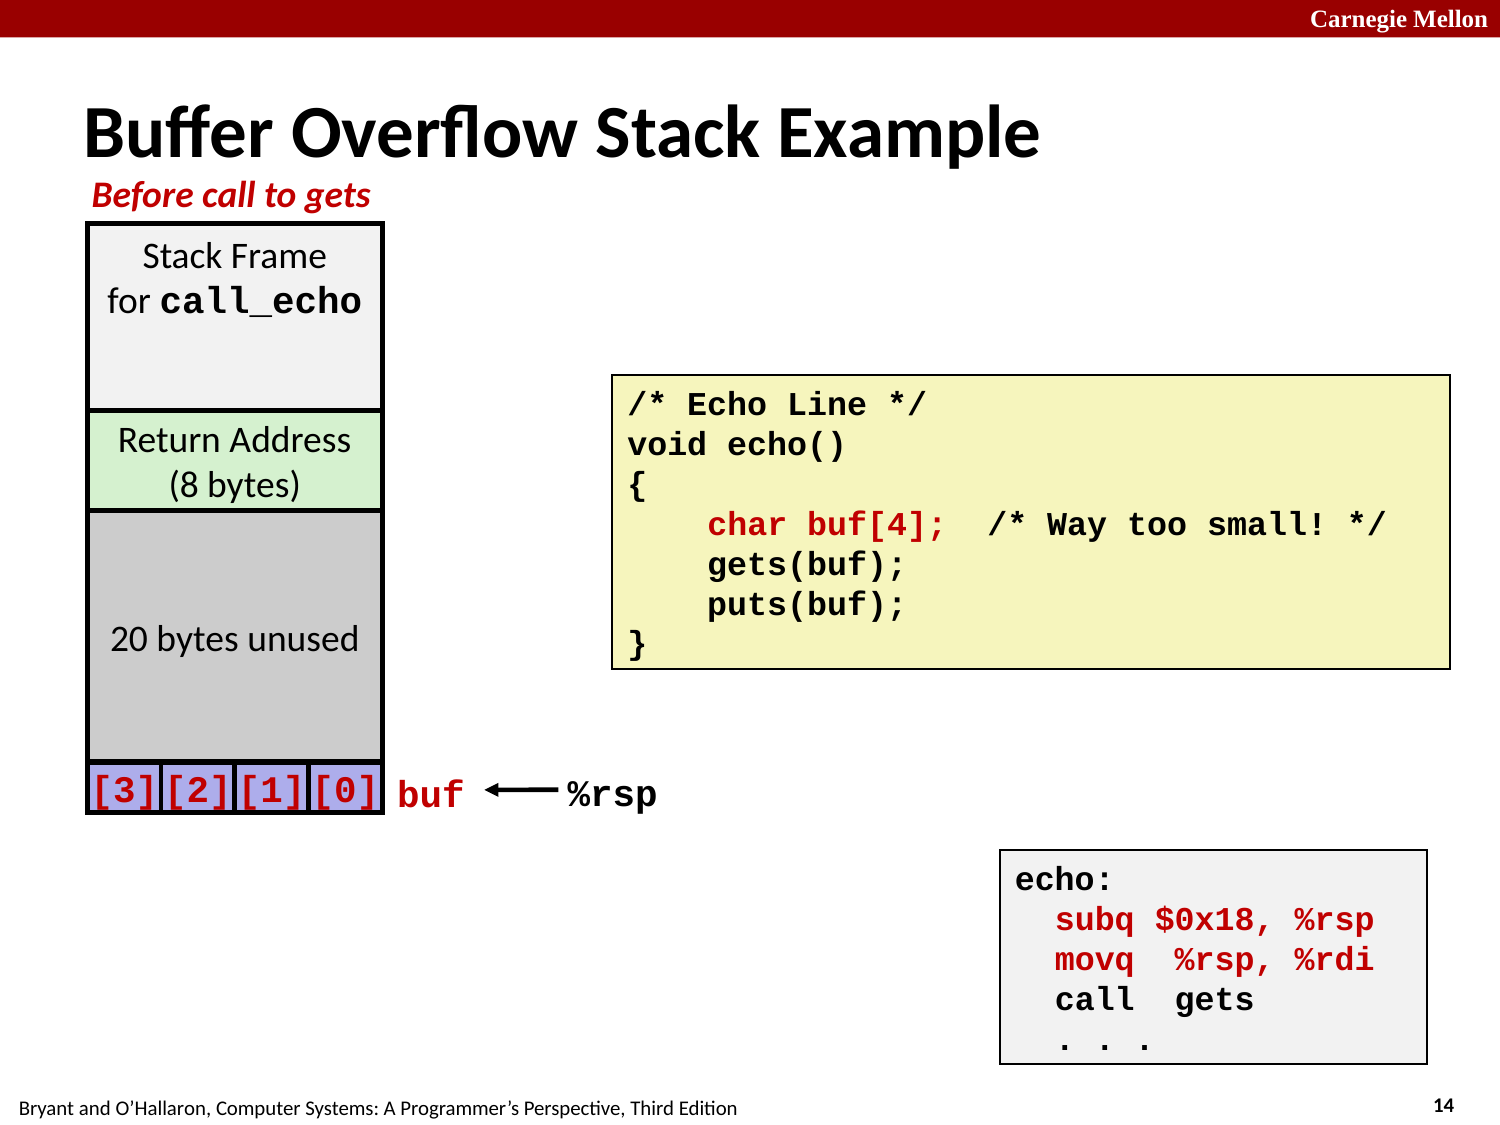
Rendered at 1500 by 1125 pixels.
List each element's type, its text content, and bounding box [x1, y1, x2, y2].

title Buffer Overflow Stack Example [68, 80, 1134, 176]
text_box echo: subq $0x18, %rsp movq %rsp, %rdi call gets . . . [999, 849, 1427, 1064]
text_box Return Address (8 bytes) [87, 411, 383, 510]
text_box [484, 783, 552, 797]
text_box 20 bytes unused [87, 510, 383, 762]
text_box buf [382, 762, 480, 823]
text_box [0] [308, 762, 382, 813]
text_box Before call to gets [76, 162, 386, 223]
text_box %rsp [552, 761, 673, 822]
text_box [1] [234, 762, 308, 813]
text_box [2] [161, 762, 234, 813]
text_box Stack Frame for call_echo [87, 223, 383, 411]
text_box [3] [87, 762, 161, 813]
text_box /* Echo Line */ void echo() { char buf[4]; /* Way too small! */ gets(buf); puts(buf); } [612, 374, 1450, 669]
